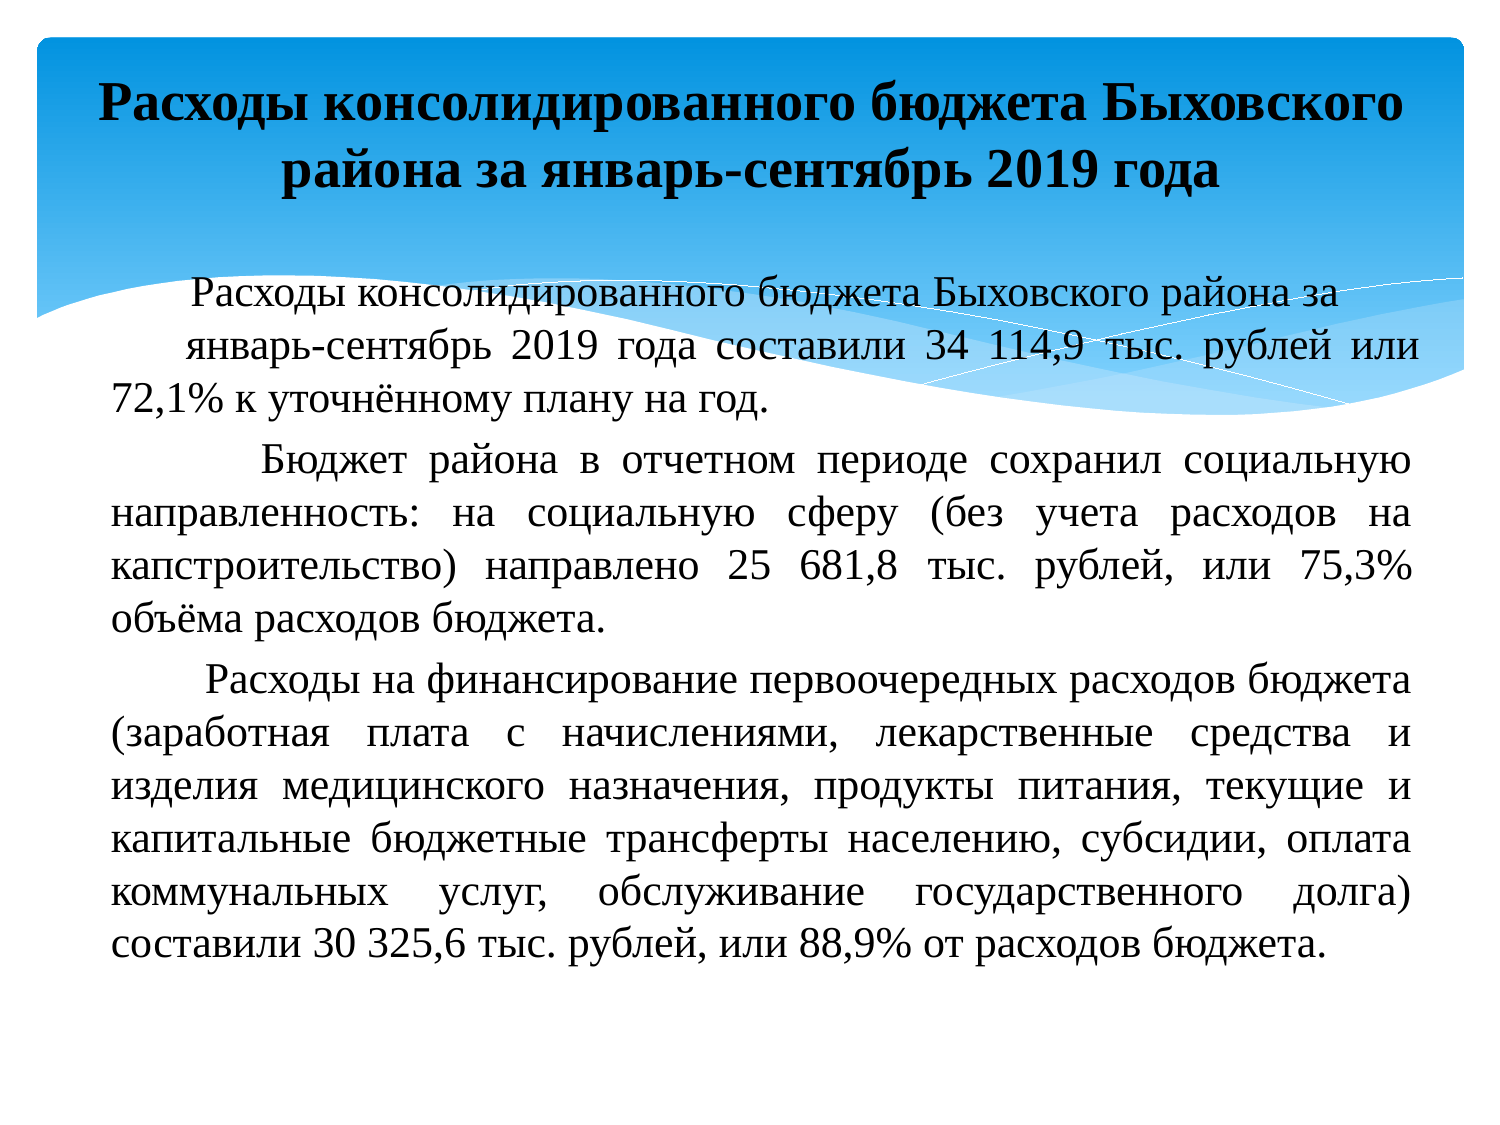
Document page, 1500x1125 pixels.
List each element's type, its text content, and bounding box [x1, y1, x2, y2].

title Расходы консолидированного бюджета Быховского района за январь-сентябрь 2019 года [76, 66, 1427, 197]
list Расходы консолидированного бюджета Быховского района за январь-сентябрь 2019 года составили 34 114,9 тыс. рублей или 72,1% к уточнённому плану на год. Бюджет района в отчетном периоде сохранил социальную направленность: на социальную сферу (без учета расходов на капстроительство) направлено 25 681,8 тыс. рублей, или 75,3% объёма расходов бюджета. Расходы на финансирование первоочередных расходов бюджета (заработная плата с начислениями, лекарственные средства и изделия медицинского назначения, продукты питания, текущие и капитальные бюджетные трансферты населению, субсидии, оплата коммунальных услуг, обслуживание государственного долга) составили 30 325,6 тыс. рублей, или 88,9% от расходов бюджета. [53, 255, 1436, 1005]
